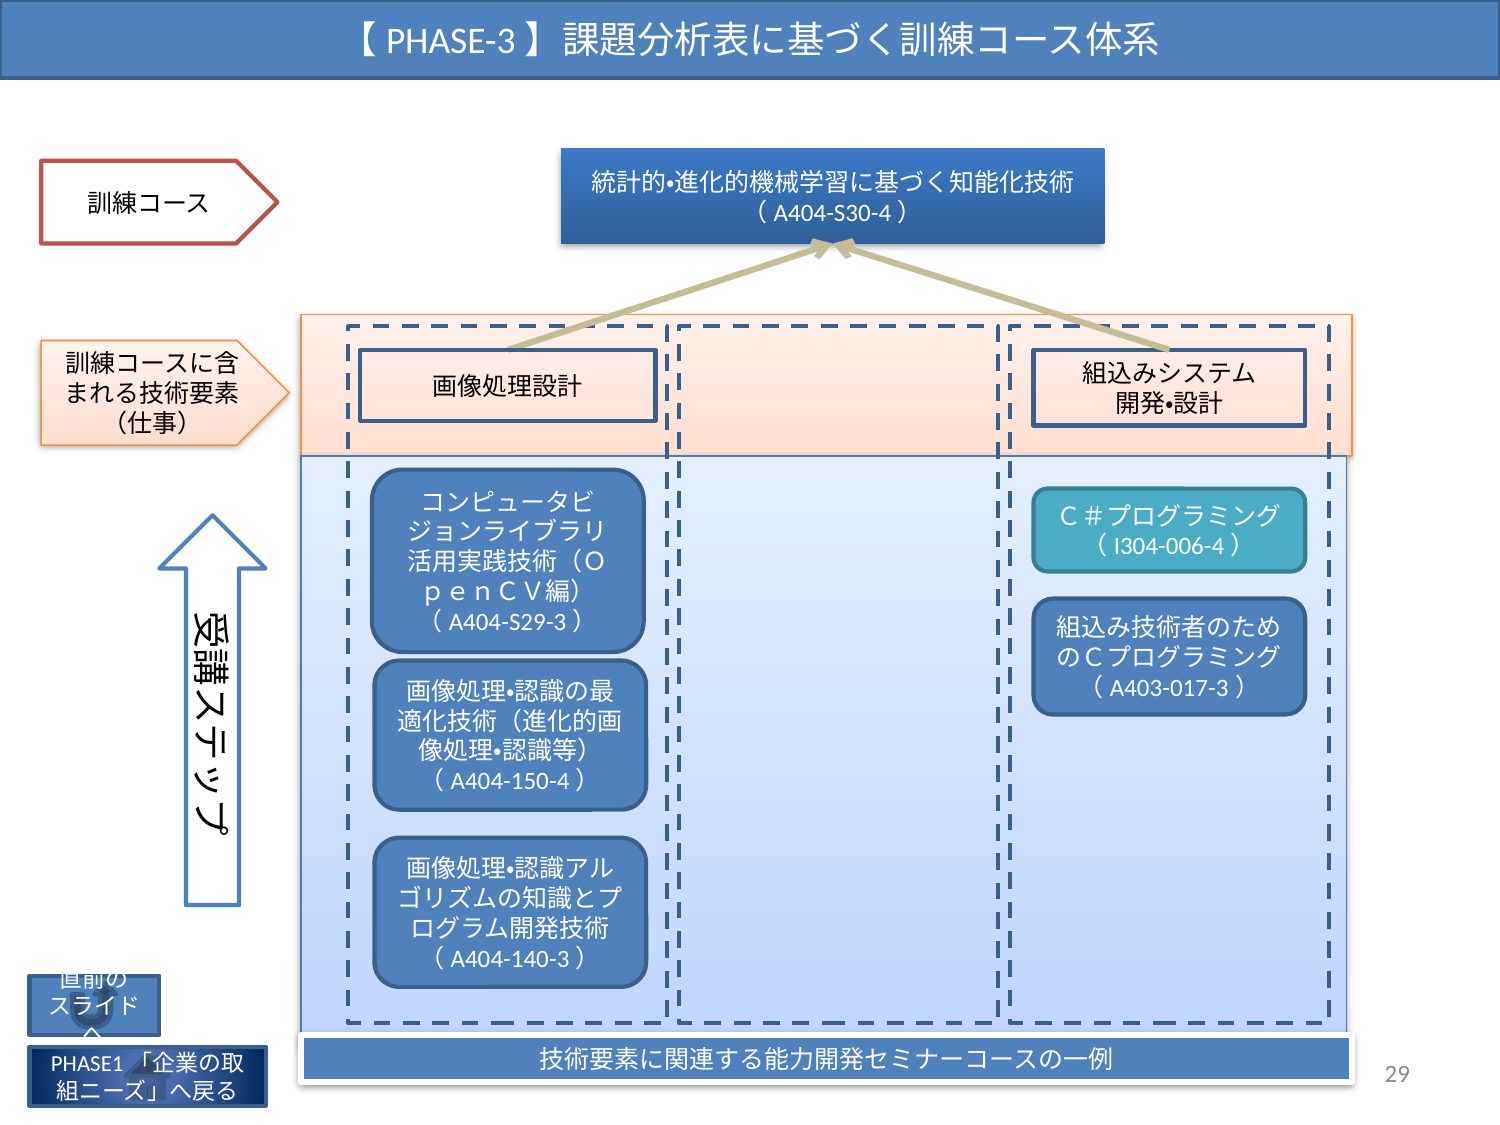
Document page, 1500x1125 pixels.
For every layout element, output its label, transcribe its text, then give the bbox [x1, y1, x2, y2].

text_box 画像処理・認識アルゴリズムの知識とプログラム開発技術（A404-140-3） [372, 835, 649, 989]
text_box 訓練コース [39, 158, 280, 246]
text_box 画像処理設計 [358, 348, 658, 423]
text_box [1174, 314, 1353, 457]
text_box [999, 359, 1009, 454]
text_box 組込み技術者のためのＣプログラミング（A403-017-3） [1031, 596, 1308, 717]
text_box コンピュータビジョンライブラリ活用実践技術（ＯｐｅｎＣＶ編） （A404-S29-3） [369, 467, 646, 655]
text_box [677, 358, 1000, 1025]
text_box [1008, 324, 1331, 1025]
text_box [300, 314, 502, 455]
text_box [834, 243, 1170, 350]
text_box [507, 243, 833, 350]
text_box 受講ステップ [157, 513, 268, 908]
text_box 技術要素に関連する能力開発セミナーコースの一例 [298, 1032, 1355, 1085]
text_box 直前の スライドへ [27, 974, 161, 1037]
slide_number 29 [1074, 1042, 1425, 1103]
text_box [668, 359, 679, 454]
text_box 統計的・進化的機械学習に基づく知能化技術 （A404-S30-4） [561, 148, 1105, 241]
text_box 訓練コースに含まれる技術要素 （仕事） [40, 339, 290, 446]
text_box 画像処理・認識の最適化技術（進化的画像処理・認識等）（A404-150-4） [372, 658, 649, 812]
text_box Ｃ＃プログラミング（I304-006-4） [1031, 486, 1308, 574]
text_box [346, 324, 669, 1025]
text_box PHASE1「企業の取組ニーズ」へ戻る [27, 1045, 268, 1108]
text_box [300, 455, 1347, 1031]
text_box 【PHASE-3】課題分析表に基づく訓練コース体系 [0, 0, 1500, 80]
